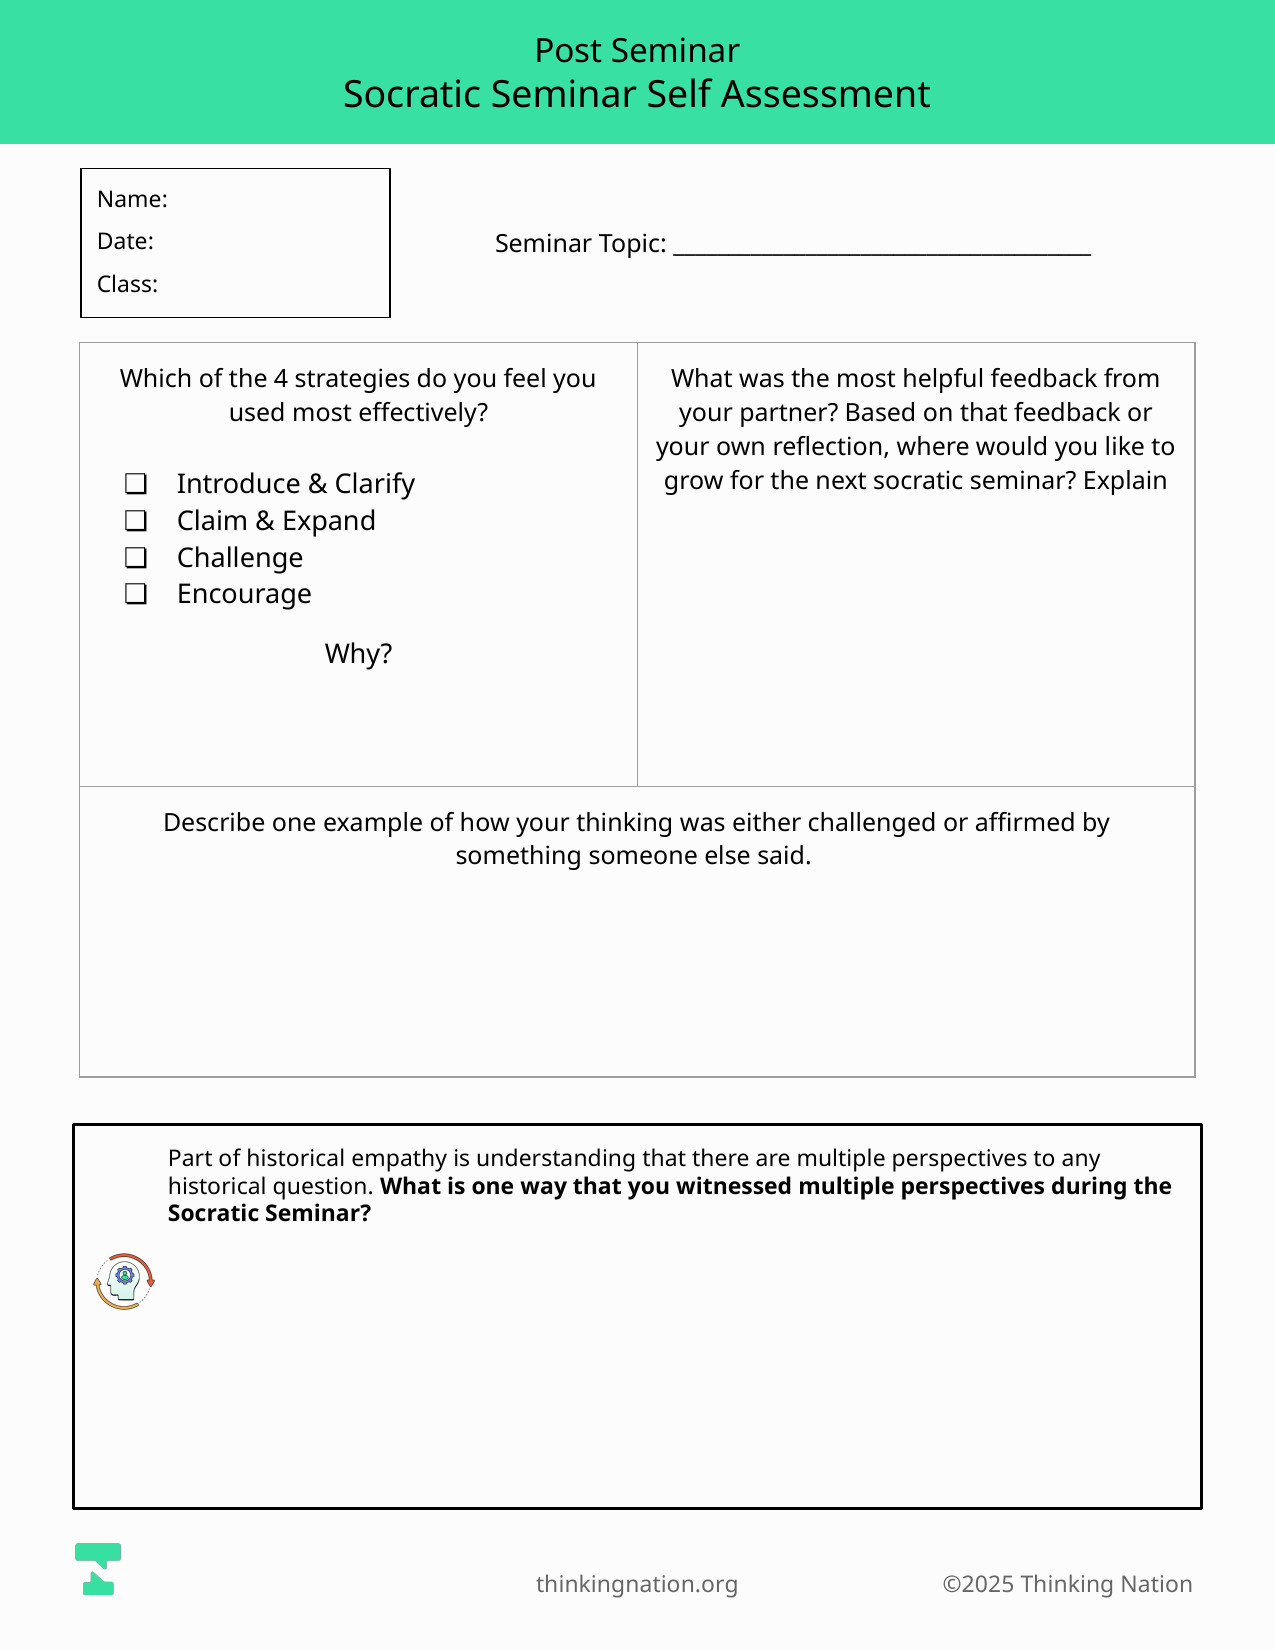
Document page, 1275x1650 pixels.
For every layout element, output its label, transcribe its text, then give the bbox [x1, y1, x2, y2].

text_box Name: Date: Class: [81, 168, 391, 318]
picture [62, 1533, 134, 1605]
text_box thinkingnation.org [486, 1553, 789, 1605]
text_box Post Seminar Socratic Seminar Self Assessment [0, 0, 1275, 144]
table_header Which of the 4 strategies do you feel you used most effectively? Introduce & Clarify Claim & Expand Challenge Encourage Why? [80, 343, 637, 786]
text_box ©2025 Thinking Nation [907, 1553, 1210, 1605]
table_cell Describe one example of how your thinking was either challenged or affirmed by something someone else said. [80, 787, 1194, 1076]
text_box Seminar Topic: ______________________________________ [391, 212, 1197, 273]
text_box Part of historical empathy is understanding that there are multiple perspectives to any historical question. What is one way that you witnessed multiple perspectives during the Socratic Seminar? [73, 1124, 1202, 1509]
picture [88, 1245, 160, 1317]
table_header What was the most helpful feedback from your partner? Based on that feedback or your own reflection, where would you like to grow for the next socratic seminar? Explain [638, 343, 1194, 786]
